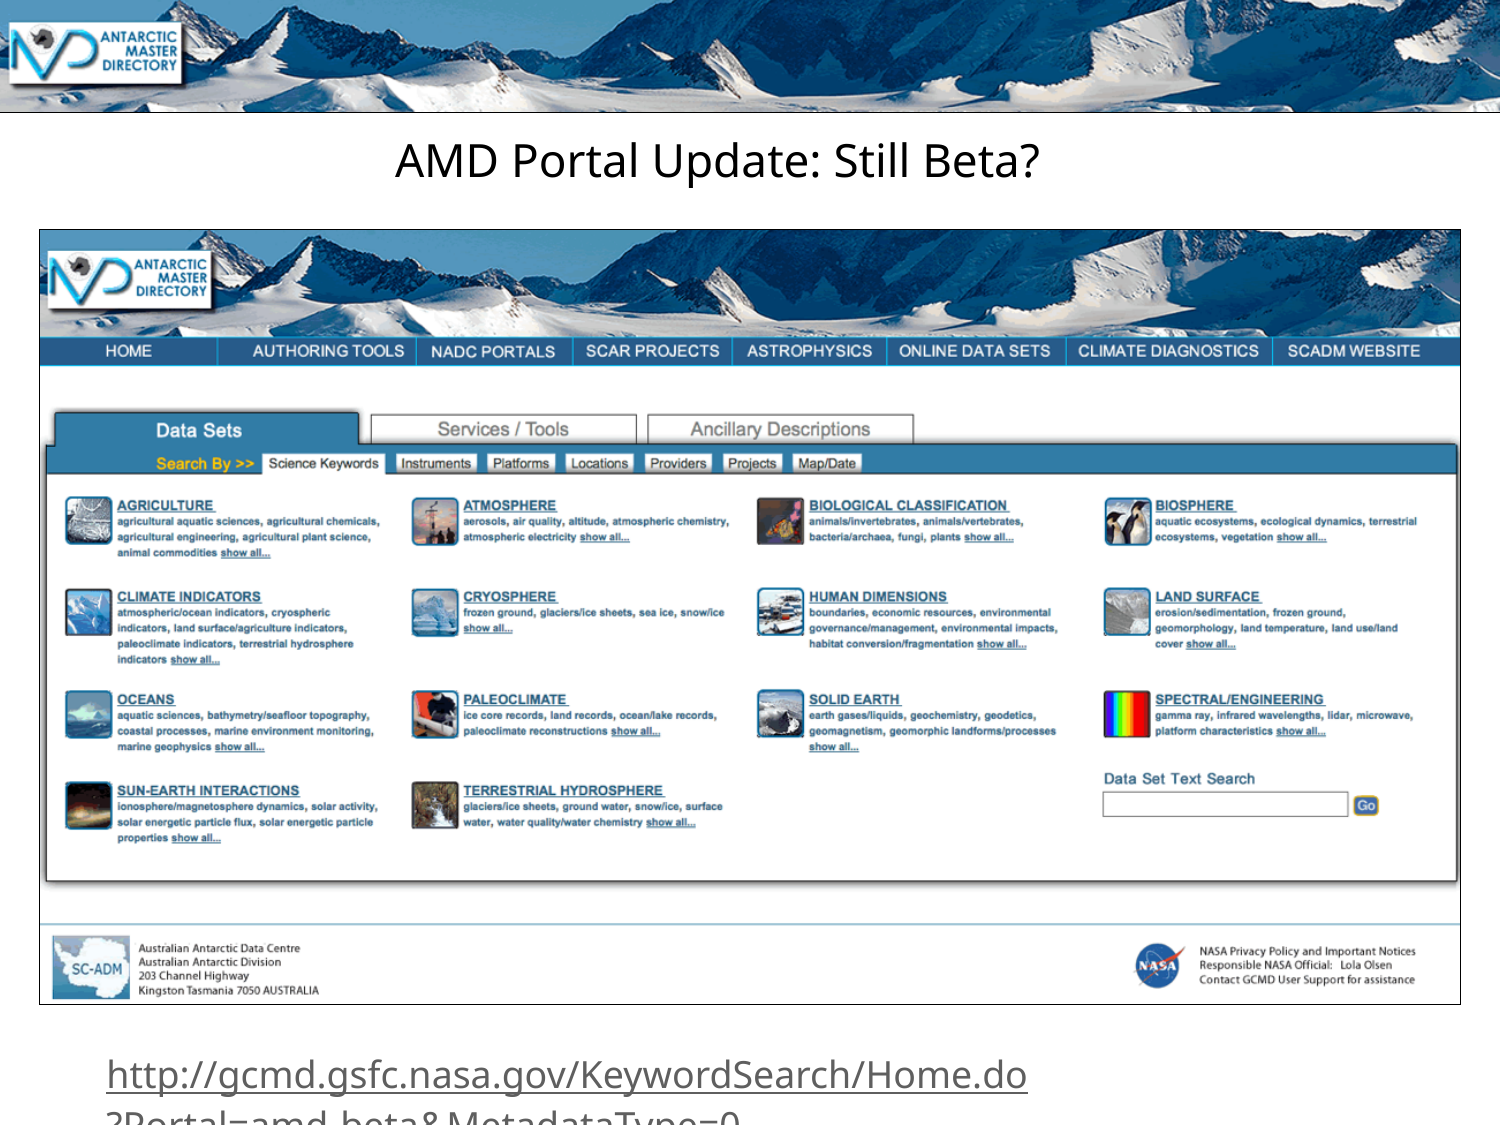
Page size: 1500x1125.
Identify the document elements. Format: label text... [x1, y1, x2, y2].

text_box http://gcmd.gsfc.nasa.gov/KeywordSearch/Home.do?Portal=amd-beta&MetadataType=0 [91, 1043, 1446, 1125]
title AMD Portal Update: Still Beta? [380, 109, 1341, 195]
picture [39, 228, 1461, 364]
picture [39, 367, 1461, 1005]
picture [0, 0, 1500, 112]
